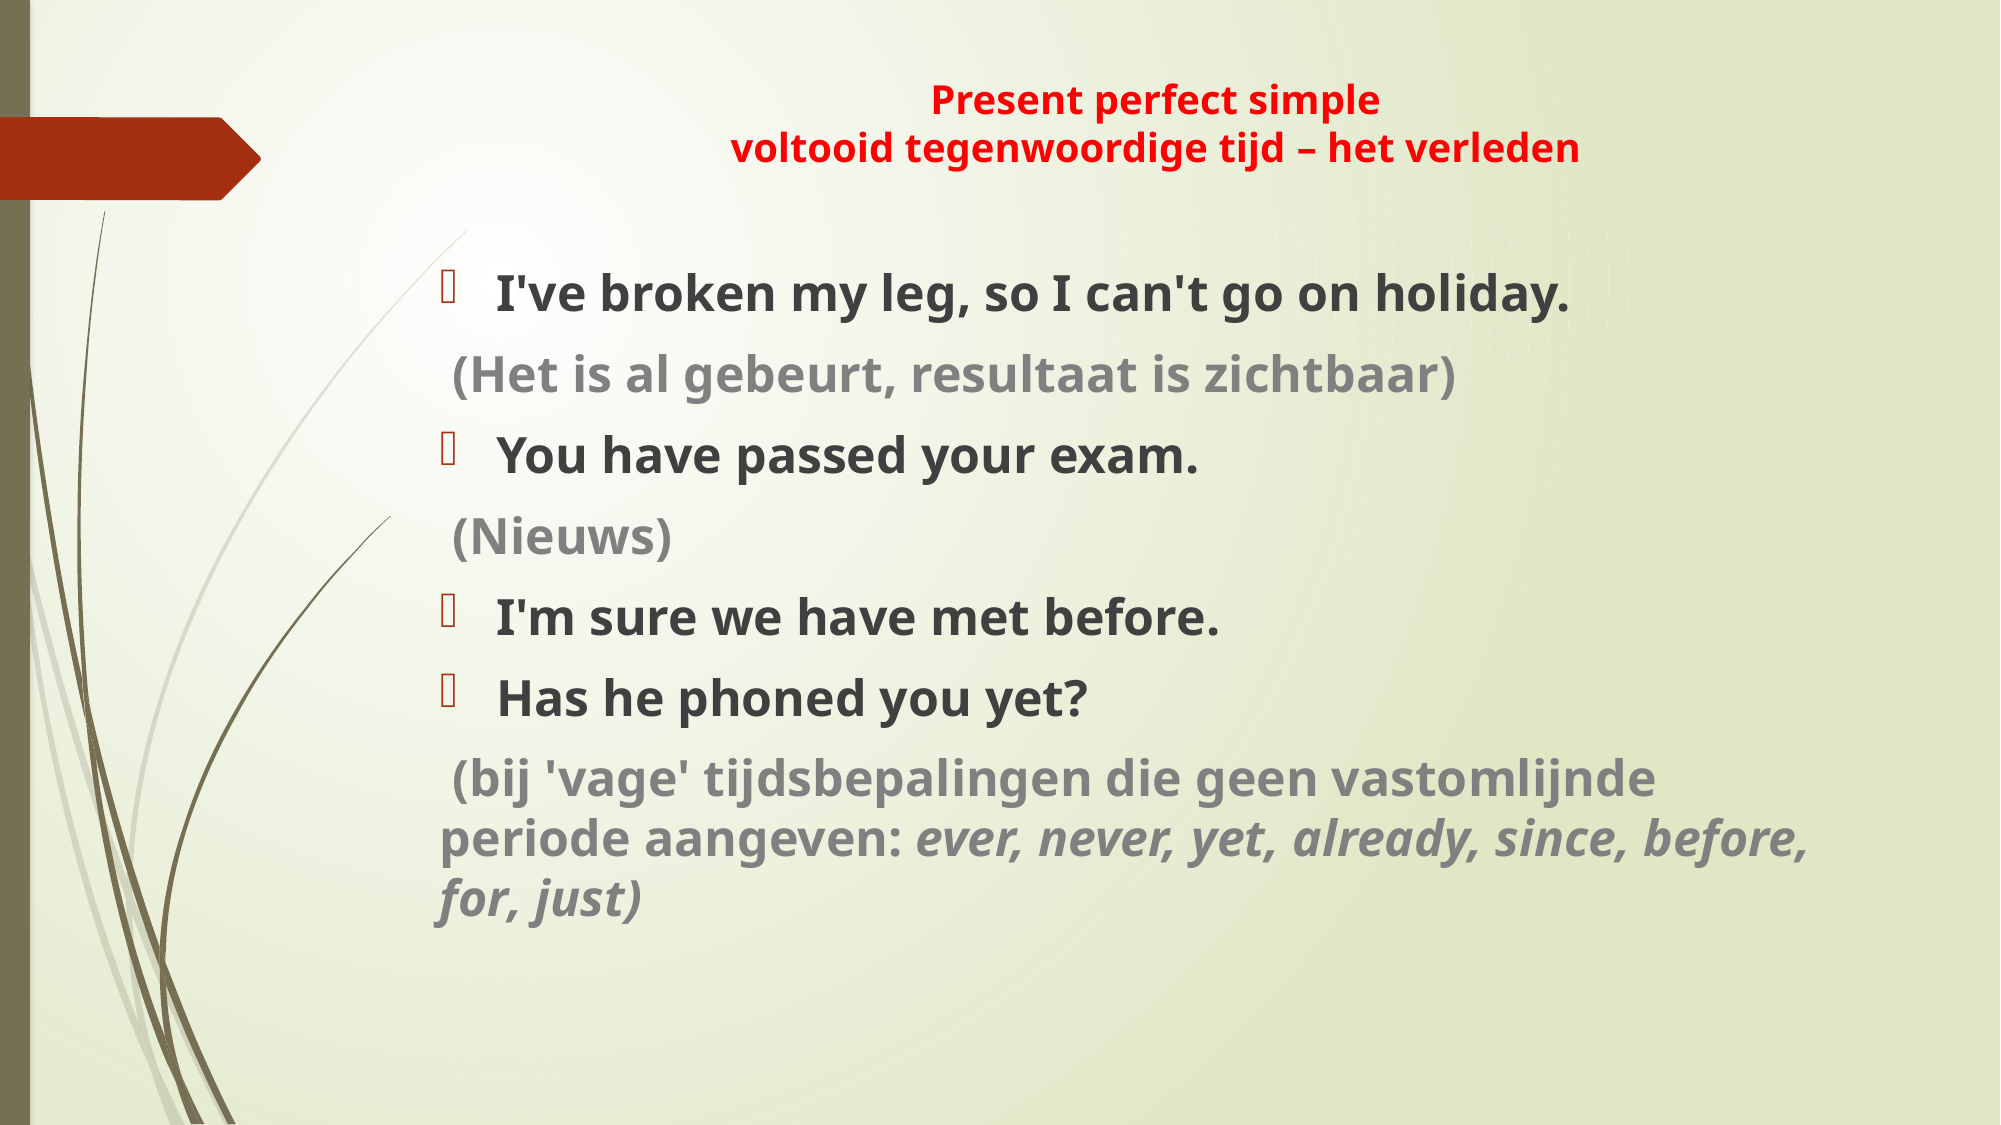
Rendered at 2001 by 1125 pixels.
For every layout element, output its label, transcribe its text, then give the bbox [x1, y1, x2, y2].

title Present perfect simple voltooid tegenwoordige tijd – het verleden [424, 67, 1888, 235]
list I've broken my leg, so I can't go on holiday. (Het is al gebeurt, resultaat is zichtbaar) You have passed your exam. (Nieuws) I'm sure we have met before. Has he phoned you yet? (bij 'vage' tijdsbepalingen die geen vastomlijnde periode aangeven: ever, never, yet, already, since, before, for, just) [424, 254, 1888, 970]
